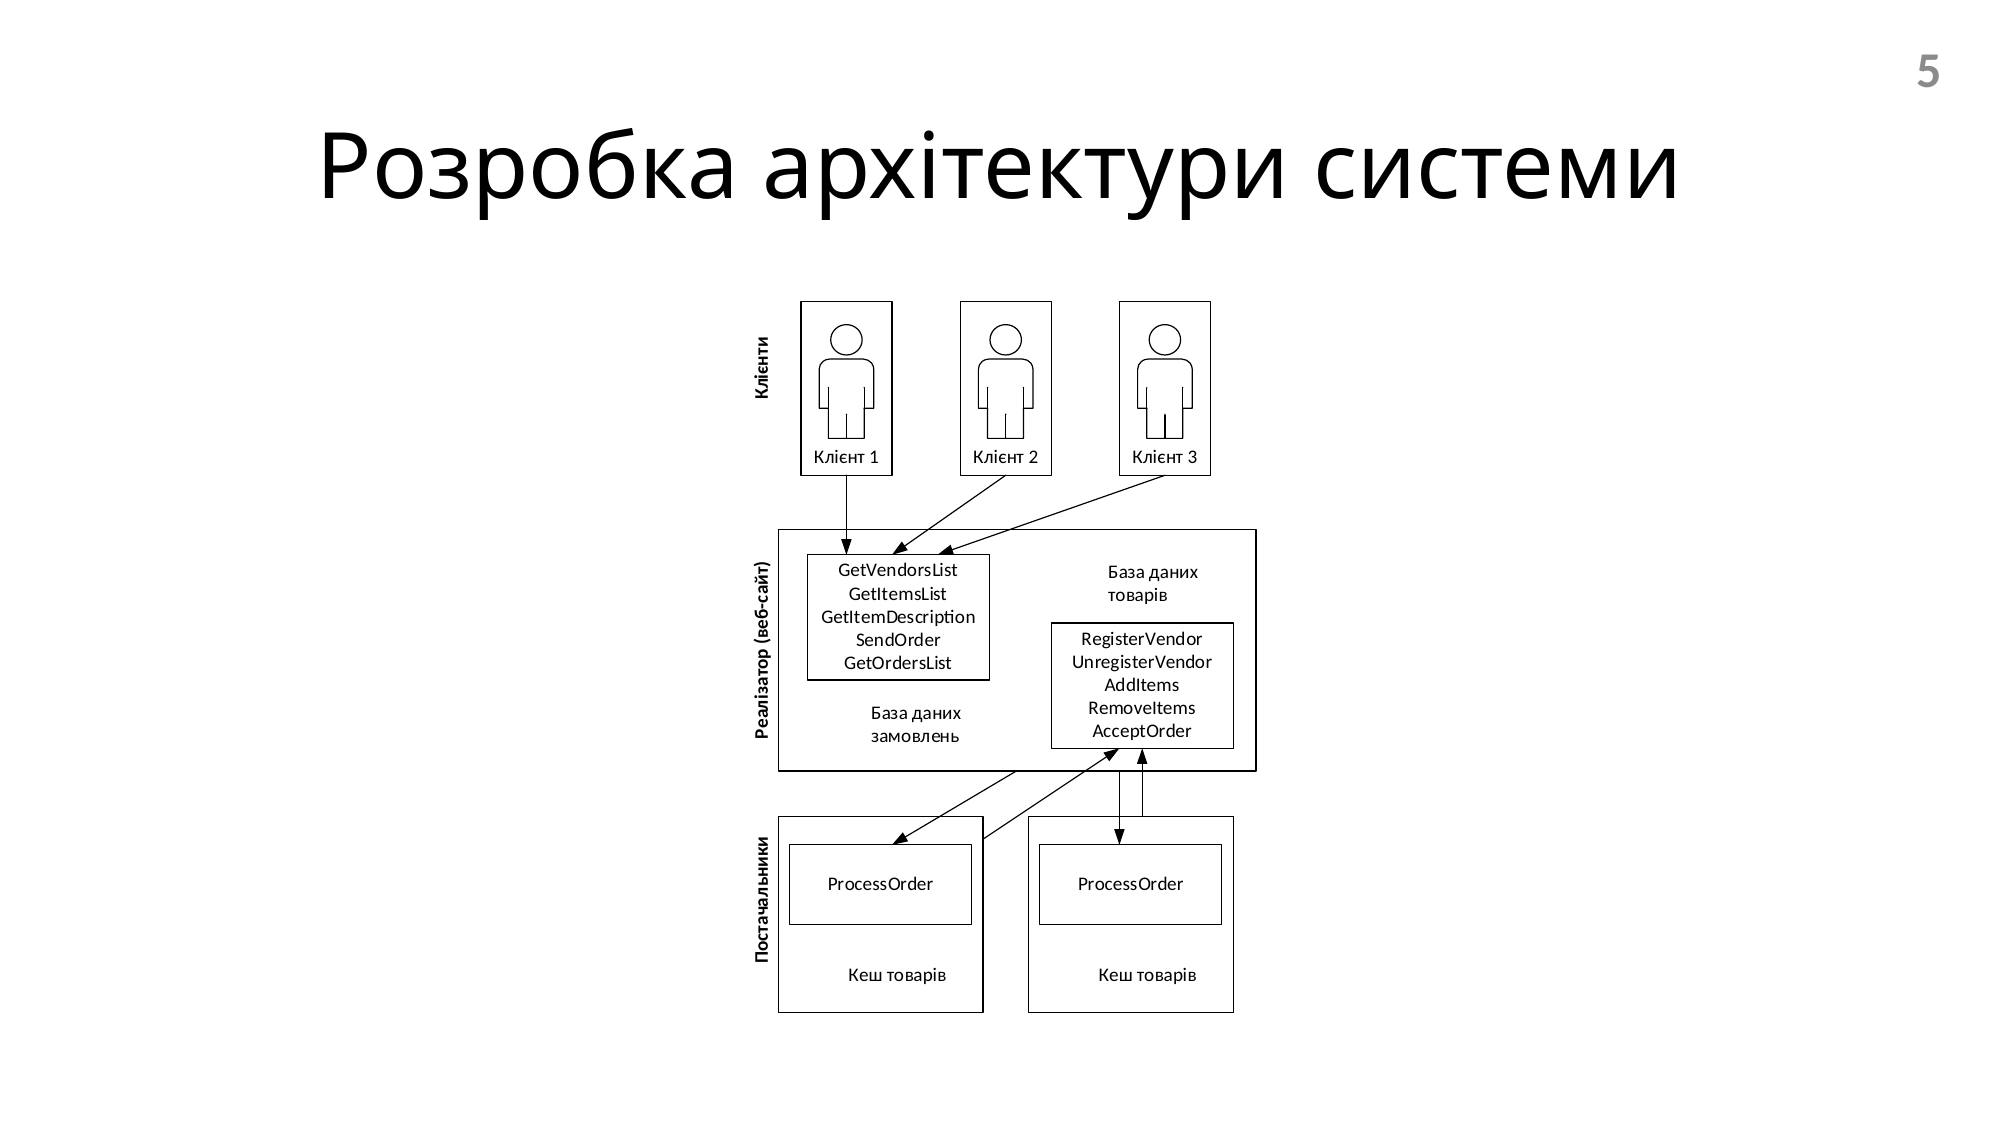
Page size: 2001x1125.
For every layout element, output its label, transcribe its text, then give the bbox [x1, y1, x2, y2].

title Розробка архітектури системи [137, 59, 1863, 278]
slide_number 5 [1506, 37, 1957, 98]
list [742, 299, 1258, 1014]
